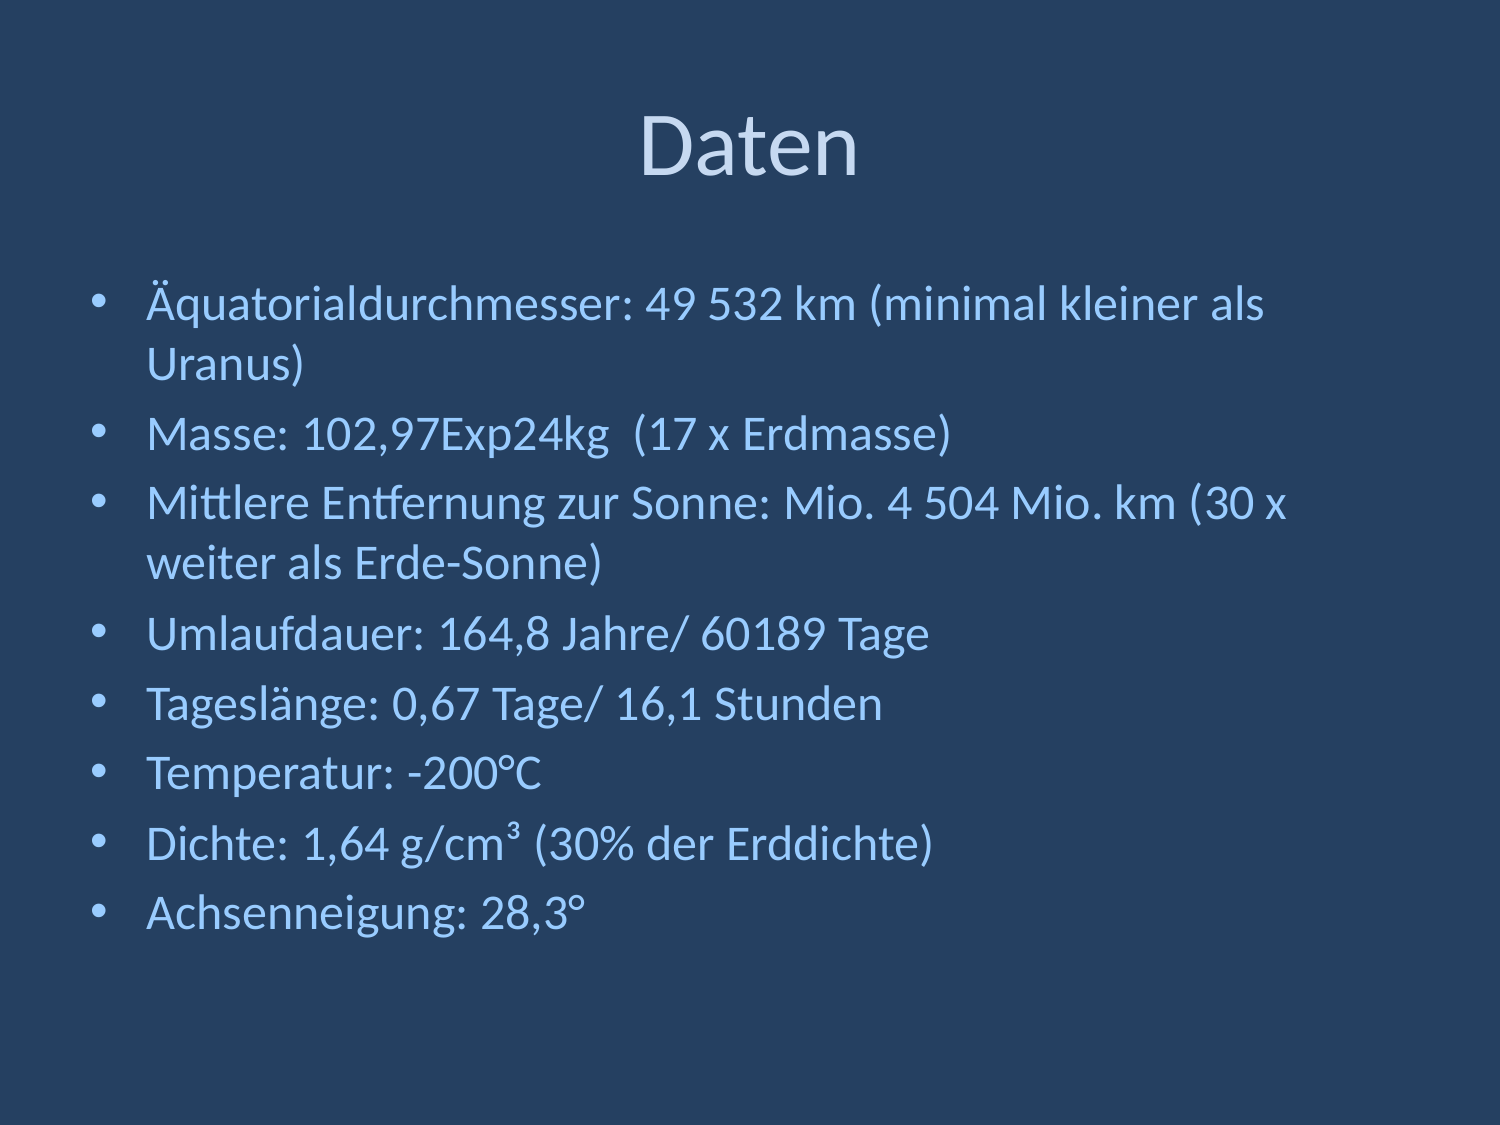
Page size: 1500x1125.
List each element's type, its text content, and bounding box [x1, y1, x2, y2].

list Äquatorialdurchmesser: 49 532 km (minimal kleiner als Uranus) Masse: 102,97Exp24kg (17 x Erdmasse) Mittlere Entfernung zur Sonne: Mio. 4 504 Mio. km (30 x weiter als Erde-Sonne) Umlaufdauer: 164,8 Jahre/ 60189 Tage Tageslänge: 0,67 Tage/ 16,1 Stunden Temperatur: -200°C Dichte: 1,64 g/cm³ (30% der Erddichte) Achsenneigung: 28,3° [74, 262, 1426, 1006]
title Daten [74, 44, 1426, 233]
